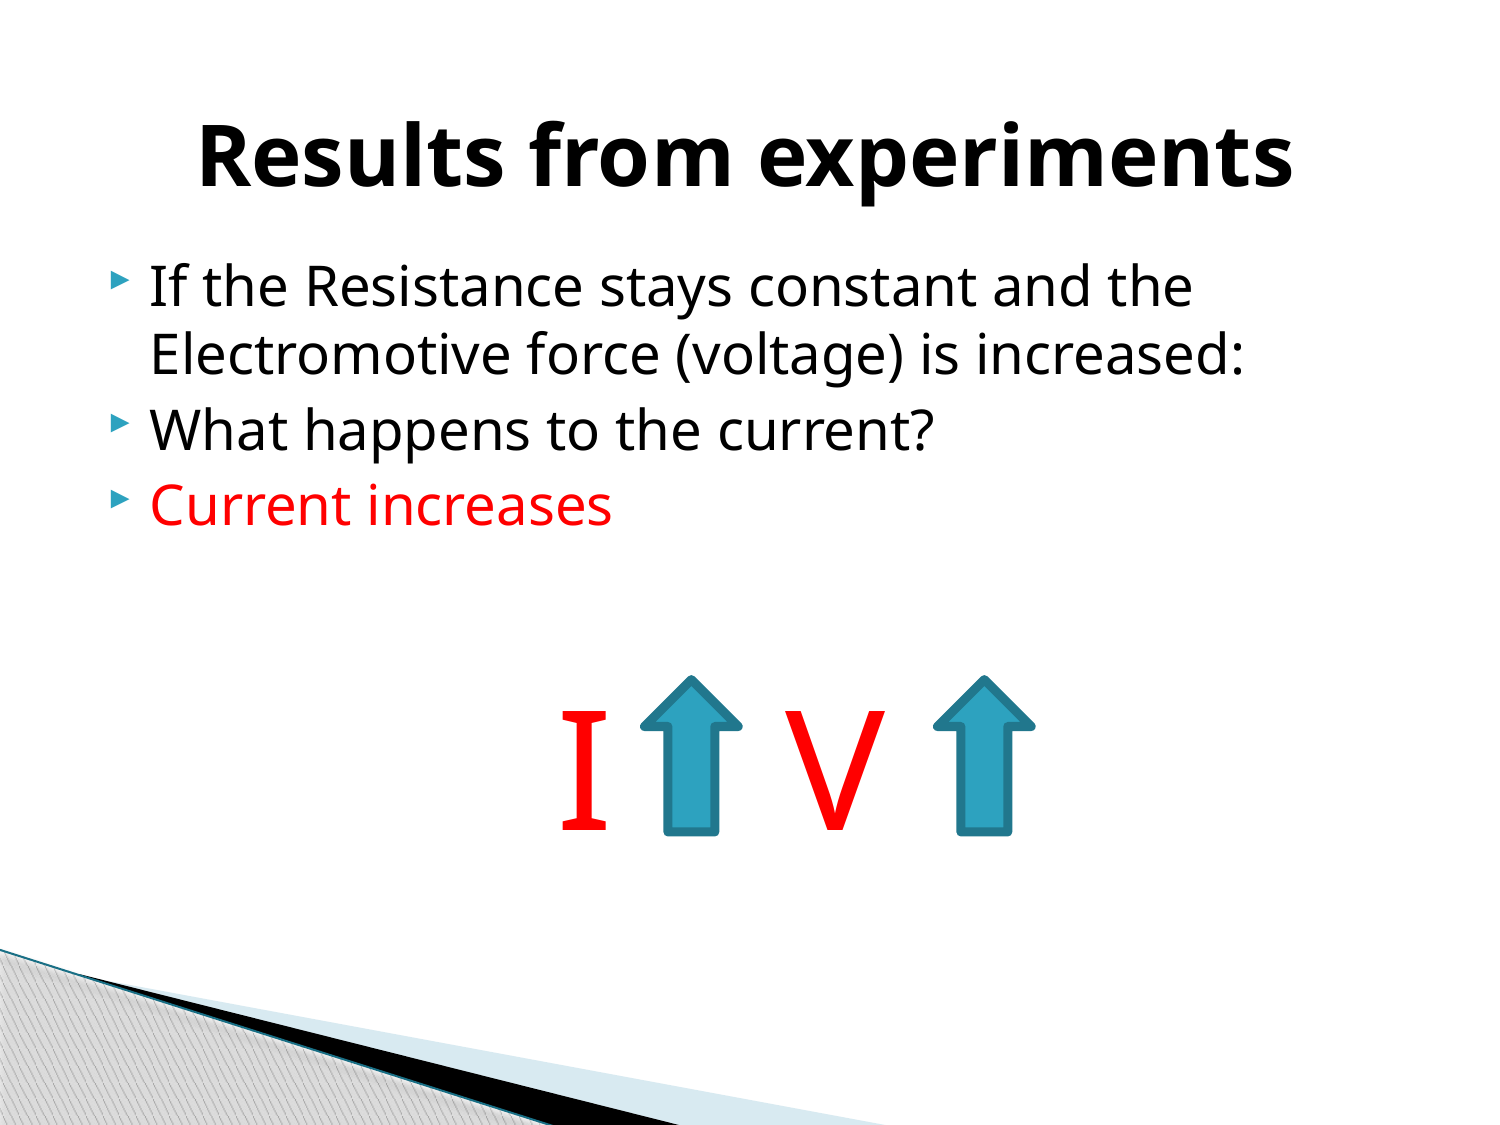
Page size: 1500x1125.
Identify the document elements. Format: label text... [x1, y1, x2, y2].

text_box [640, 675, 743, 837]
list If the Resistance stays constant and the Electromotive force (voltage) is increased: What happens to the current? Current increases [75, 243, 1425, 575]
text_box [932, 675, 1036, 837]
text_box I V [117, 656, 1325, 871]
title Results from experiments [70, 58, 1421, 247]
